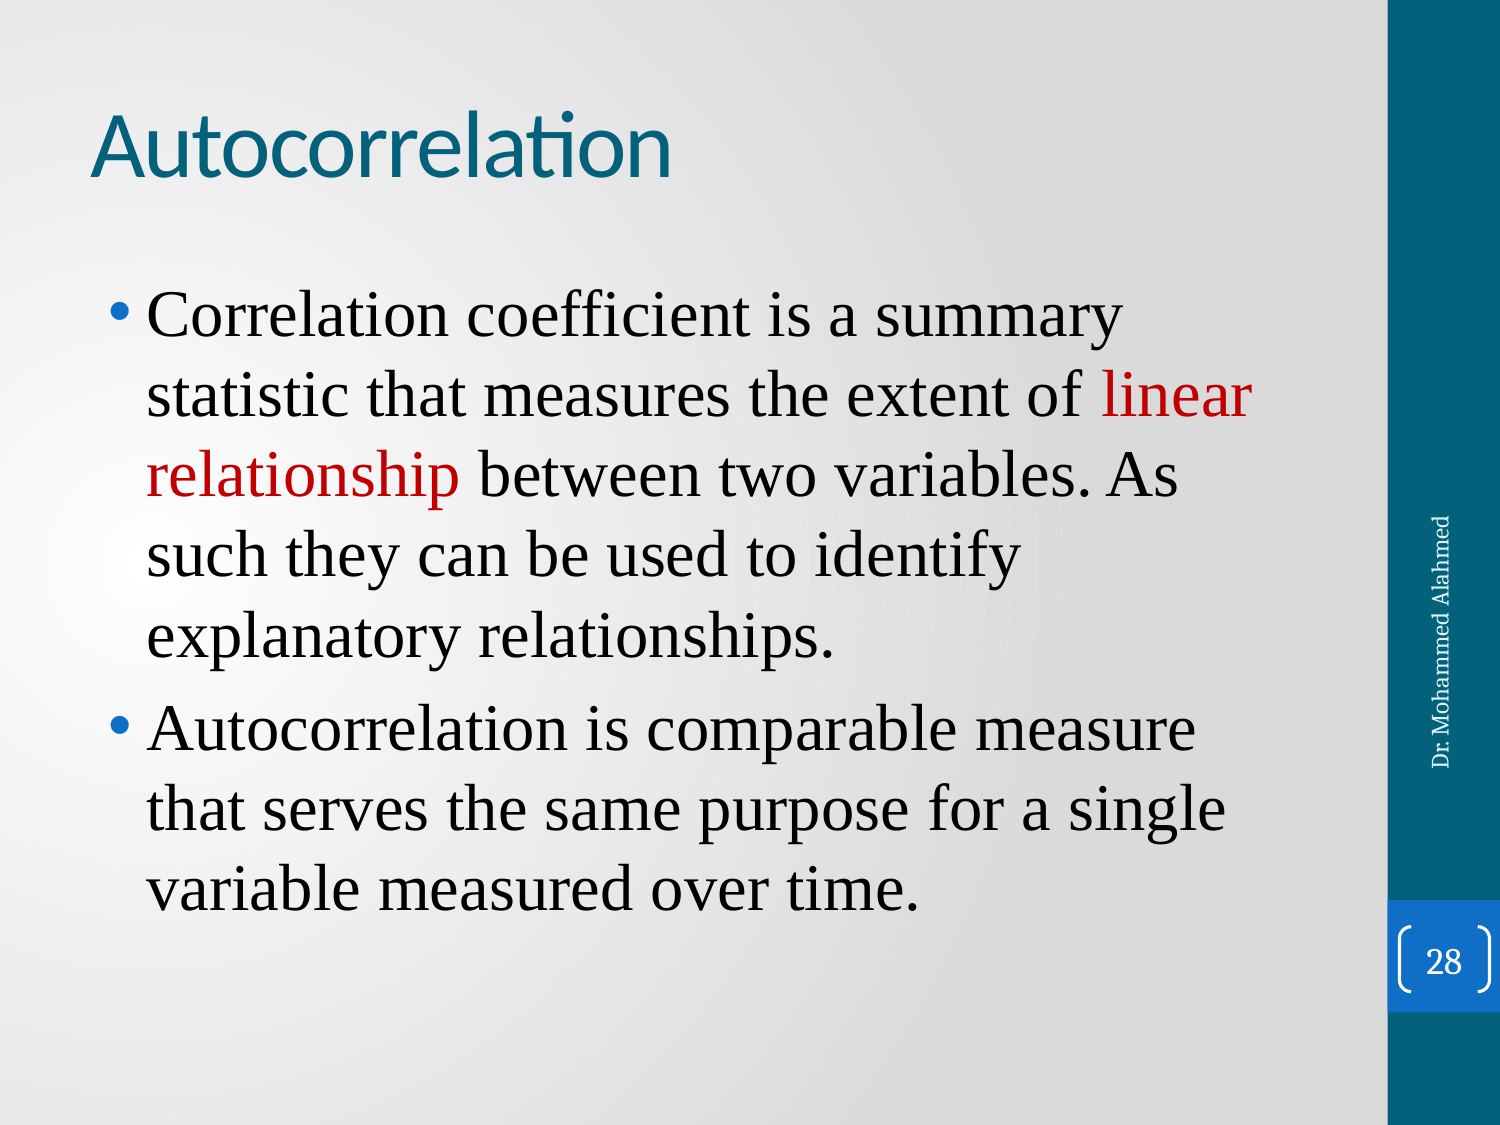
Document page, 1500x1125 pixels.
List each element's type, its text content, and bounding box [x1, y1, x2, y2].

footer Dr. Mohammed Alahmed [1408, 500, 1469, 889]
slide_number 28 [1397, 925, 1492, 994]
list Correlation coefficient is a summary statistic that measures the extent of linear relationship between two variables. As such they can be used to identify explanatory relationships. Autocorrelation is comparable measure that serves the same purpose for a single variable measured over time. [75, 262, 1325, 1050]
title Autocorrelation [75, 45, 1325, 233]
